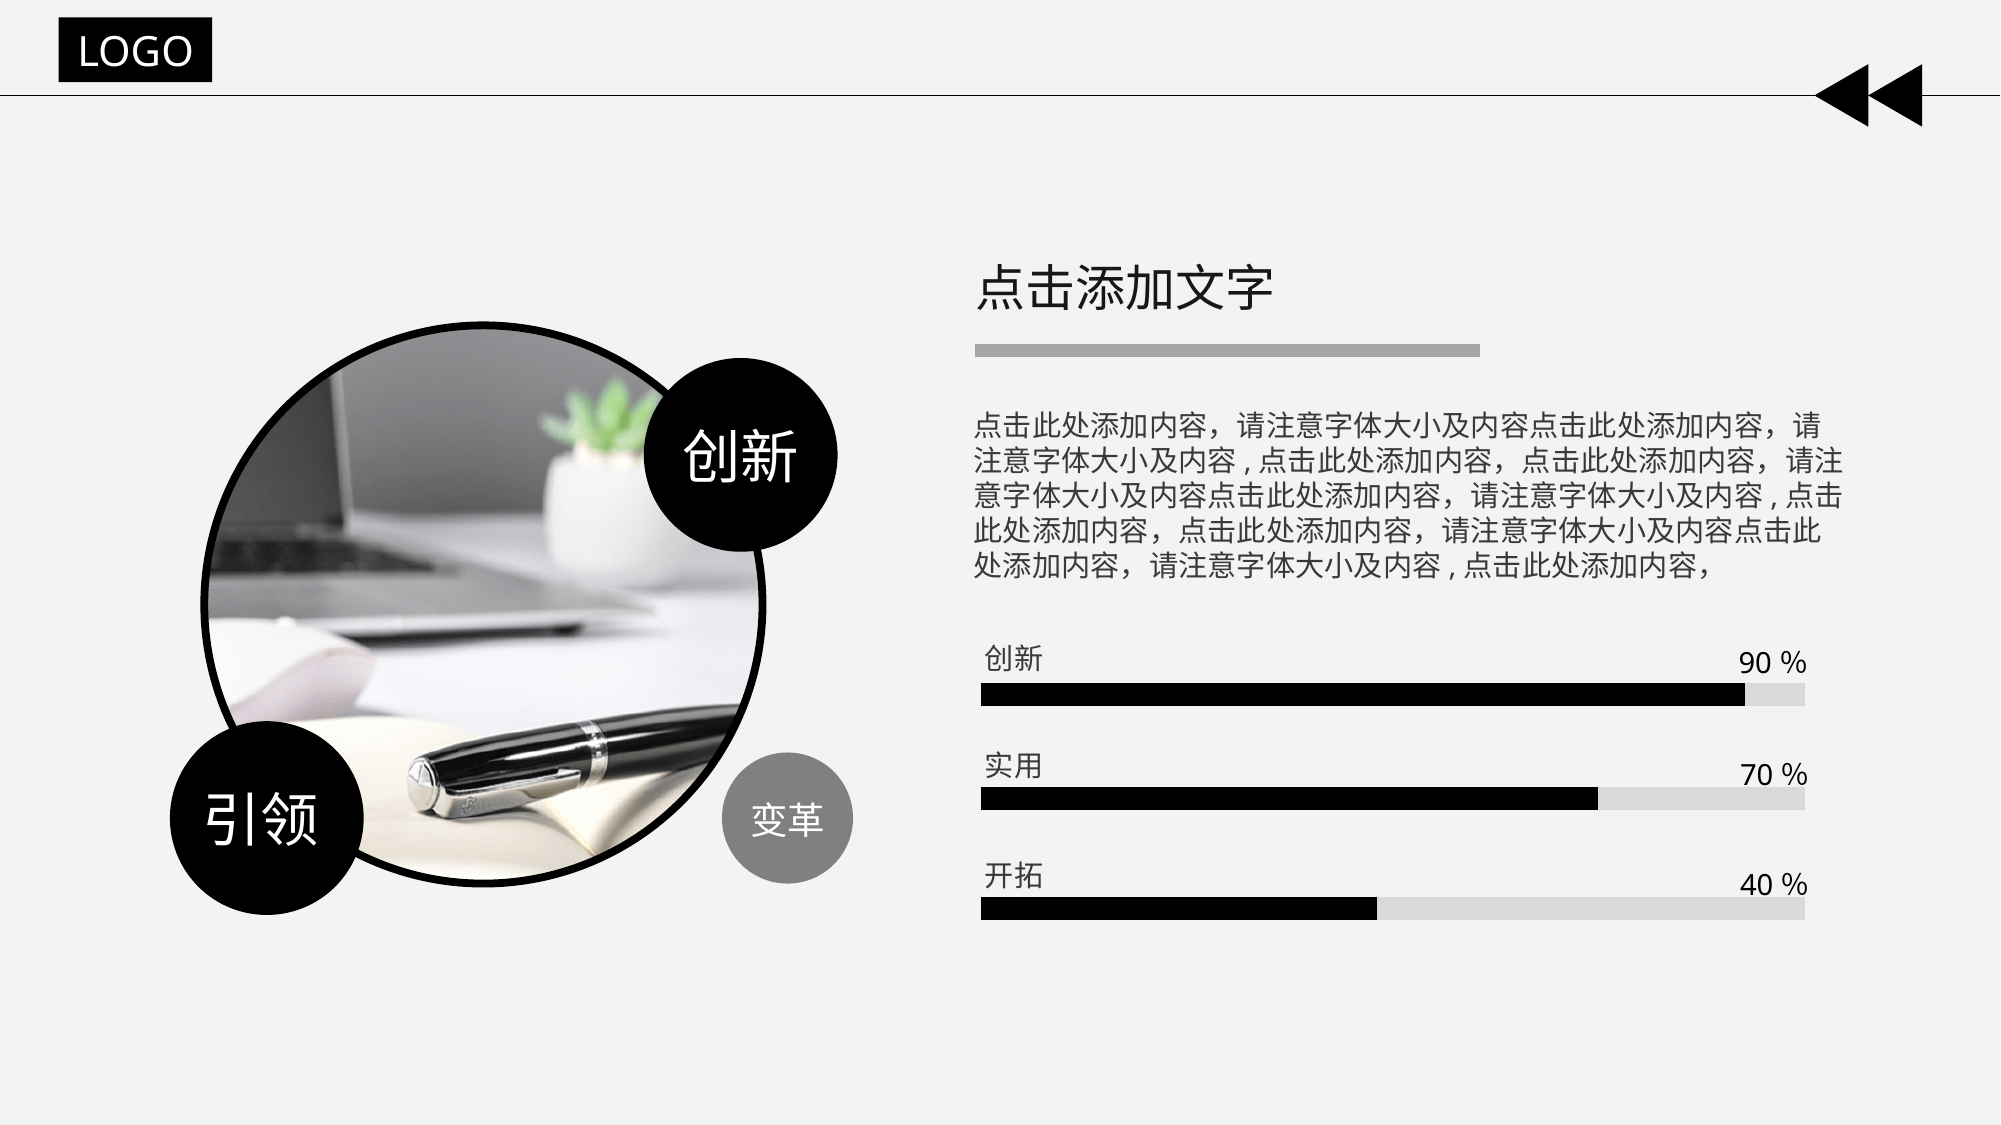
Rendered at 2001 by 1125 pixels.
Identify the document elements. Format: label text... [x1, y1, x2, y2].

text_box 实用 [970, 740, 1059, 790]
picture [0, 0, 2001, 1125]
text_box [721, 752, 854, 884]
text_box 40％ [1725, 858, 1825, 909]
text_box 点击添加文字 [960, 249, 1291, 325]
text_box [0, 64, 2000, 127]
text_box 点击此处添加内容，请注意字体大小及内容点击此处添加内容，请注意字体大小及内容,点击此处添加内容，点击此处添加内容，请注意字体大小及内容点击此处添加内容，请注意字体大小及内容,点击此处添加内容，点击此处添加内容，请注意字体大小及内容点击此处添加内容，请注意字体大小及内容,点击此处添加内容， [958, 400, 1859, 625]
text_box 70％ [1725, 749, 1825, 800]
text_box 开拓 [970, 849, 1059, 900]
text_box 90％ [1723, 637, 1824, 688]
text_box LOGO [58, 17, 213, 64]
text_box 引领 [187, 775, 334, 860]
text_box 创新 [970, 632, 1059, 683]
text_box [643, 358, 838, 552]
text_box [203, 324, 764, 885]
text_box [168, 720, 365, 916]
